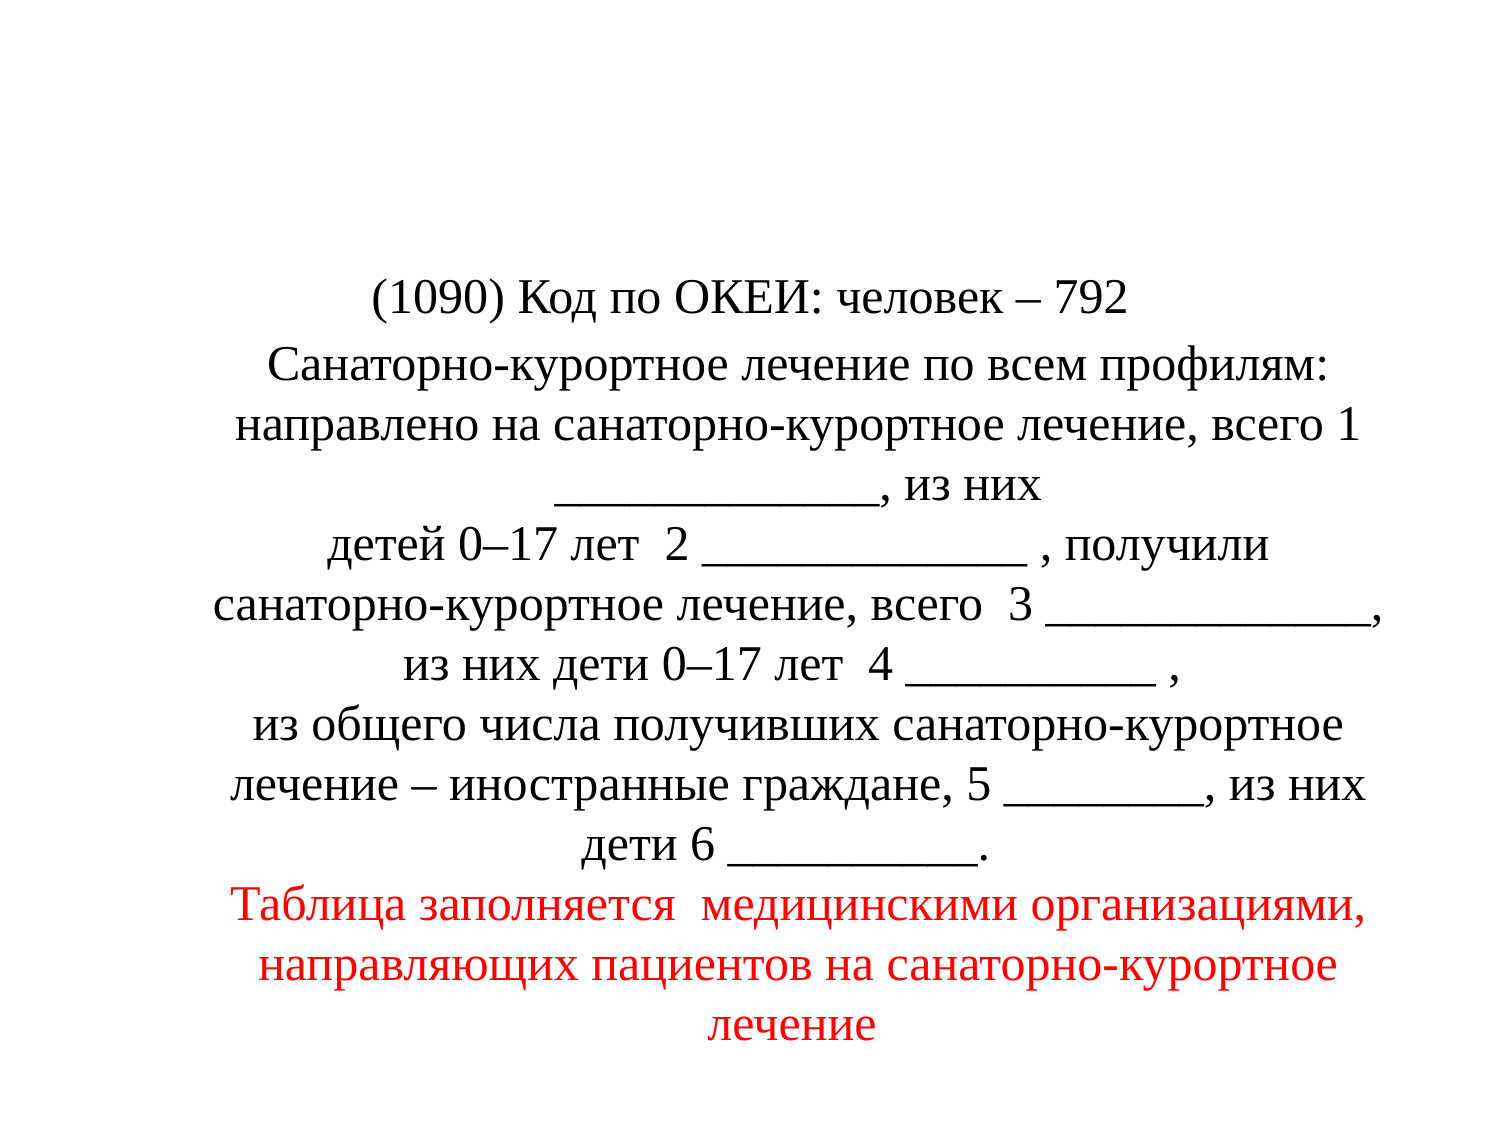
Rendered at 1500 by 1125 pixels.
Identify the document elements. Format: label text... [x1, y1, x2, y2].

text_box Код по ОКЕИ: человек – 792 Санаторно-курортное лечение по всем профилям: направлено на санаторно-курортное лечение, всего 1 _____________, из них детей 0–17 лет 2 _____________ , получили санаторно-курортное лечение, всего 3 _____________, из них дети 0–17 лет 4 __________ , из общего числа получивших санаторно-курортное лечение – иностранные граждане, 5 ________, из них дети 6 __________. Таблица заполняется медицинскими организациями, направляющих пациентов на санаторно-курортное лечение [100, 256, 1400, 1058]
